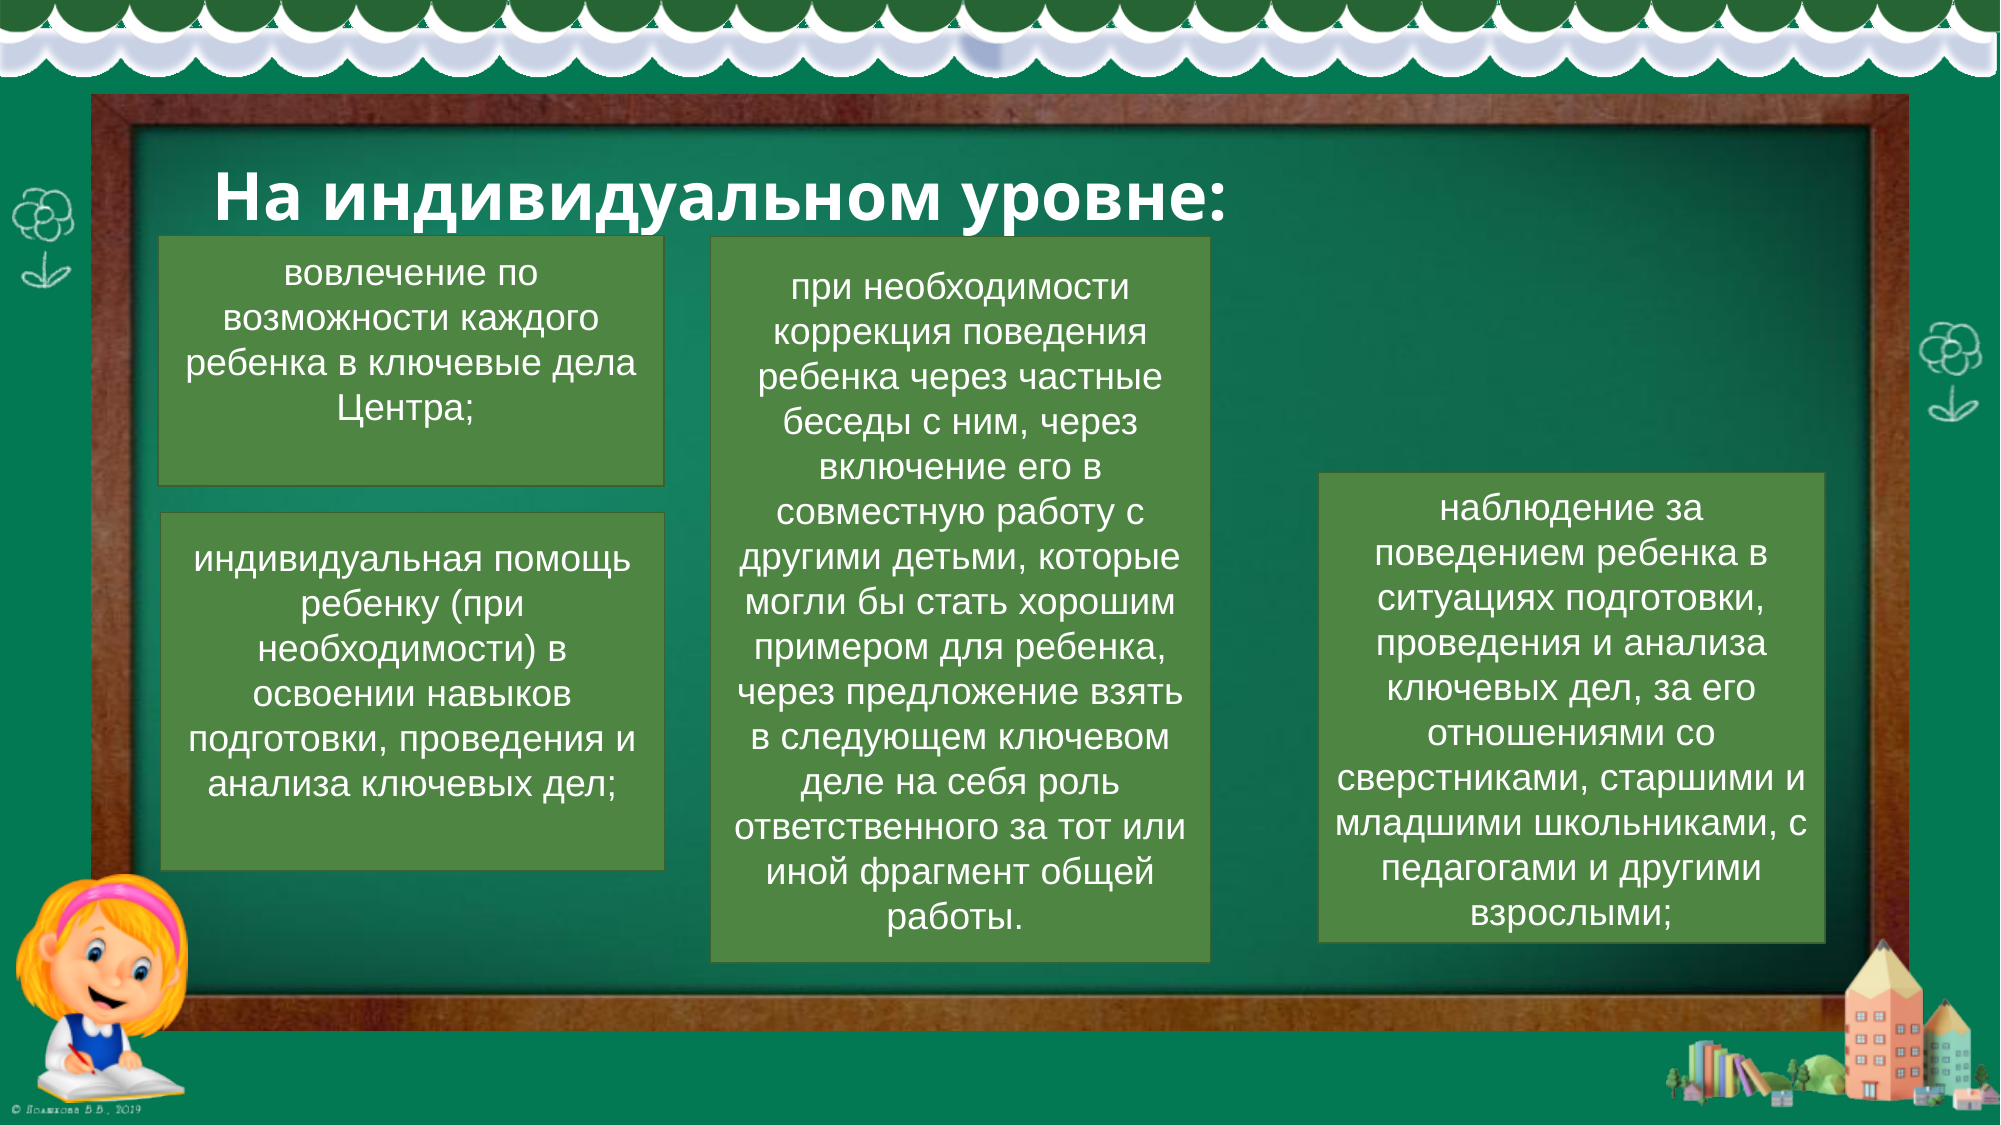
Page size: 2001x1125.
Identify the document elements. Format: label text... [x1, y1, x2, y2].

text_box индивидуальная помощь ребенку (при необходимости) в освоении навыков подготовки, проведения и анализа ключевых дел; [160, 512, 665, 872]
text_box На индивидуальном уровне: [198, 114, 1925, 283]
picture [0, 0, 2000, 1125]
text_box при необходимости коррекция поведения ребенка через частные беседы с ним, через включение его в совместную работу с другими детьми, которые могли бы стать хорошим примером для ребенка, через предложение взять в следующем ключевом деле на себя роль ответственного за тот или иной фрагмент общей работы. [710, 236, 1211, 964]
text_box вовлечение по возможности каждого ребенка в ключевые дела Центра; [157, 235, 665, 487]
text_box наблюдение за поведением ребенка в ситуациях подготовки, проведения и анализа ключевых дел, за его отношениями со сверстниками, старшими и младшими школьниками, с педагогами и другими взрослыми; [1317, 472, 1826, 944]
